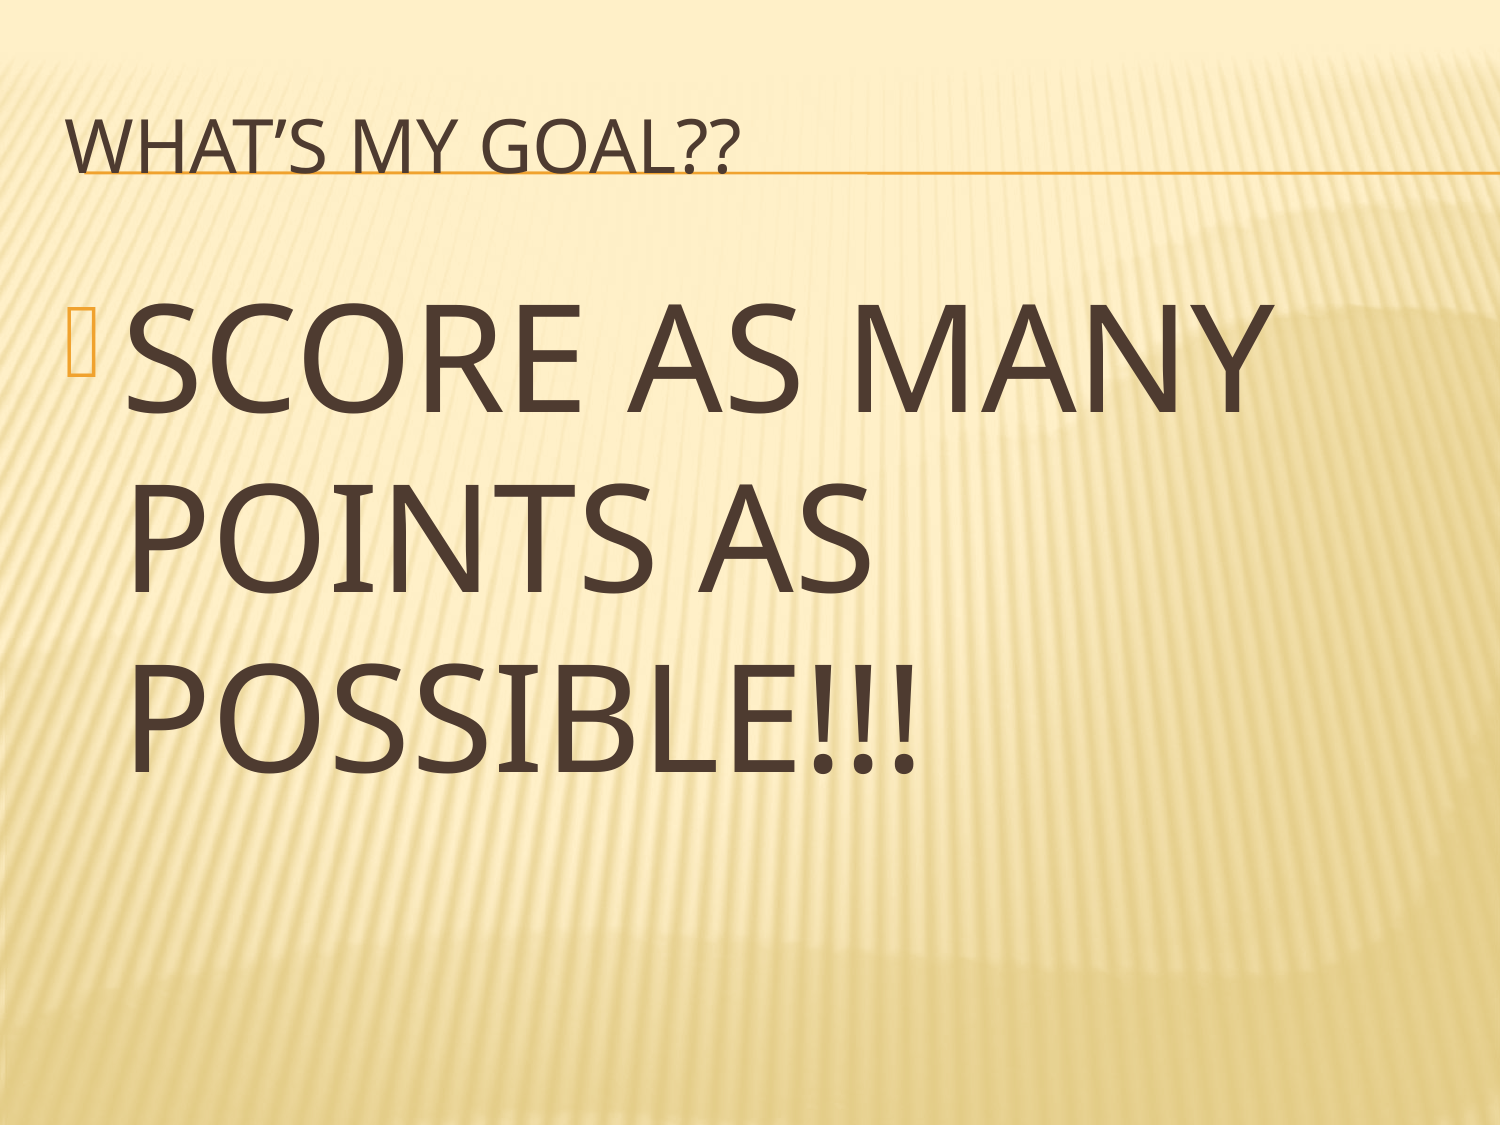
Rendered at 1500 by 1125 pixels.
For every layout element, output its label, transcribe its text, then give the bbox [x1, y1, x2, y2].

title What’s my GOAL?? [50, 75, 1475, 213]
list SCORE AS MANY POINTS AS POSSIBLE!!! [50, 254, 1475, 998]
